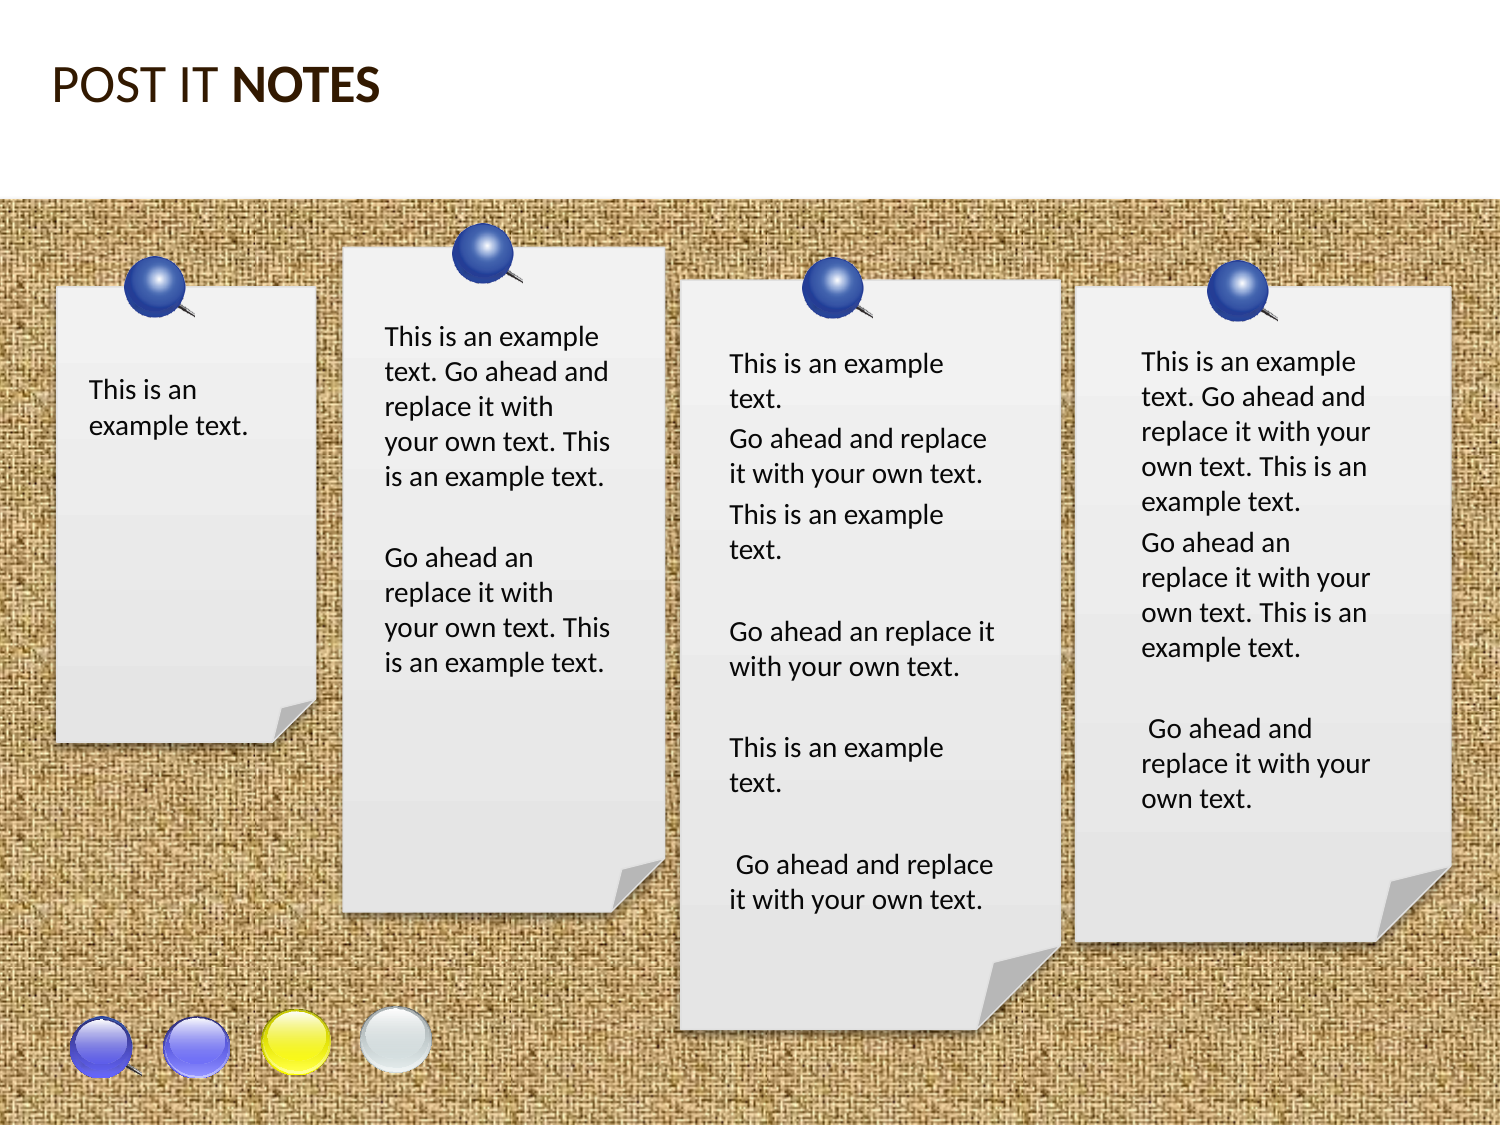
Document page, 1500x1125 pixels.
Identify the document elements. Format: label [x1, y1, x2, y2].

text_box [1206, 260, 1278, 323]
text_box [452, 222, 524, 285]
text_box [261, 1008, 332, 1076]
text_box [802, 257, 874, 319]
text_box [123, 256, 195, 318]
text_box [69, 1015, 142, 1079]
text_box [0, 31, 1500, 1125]
text_box [163, 1016, 231, 1079]
text_box [359, 1005, 432, 1073]
